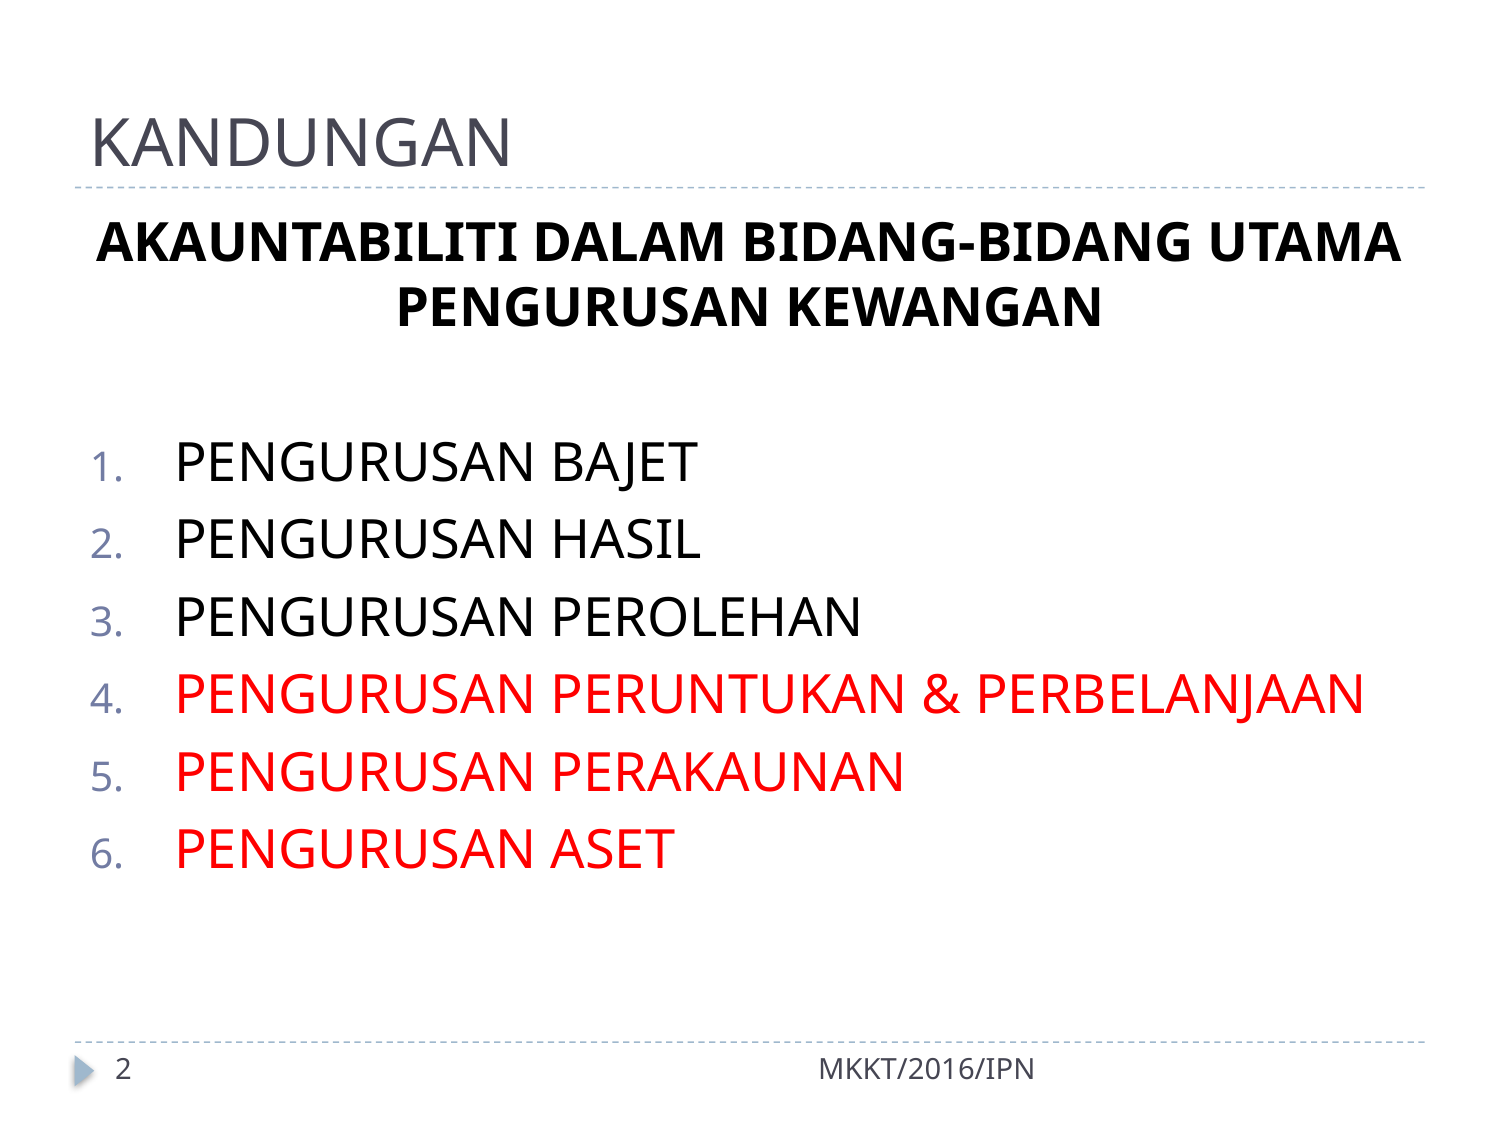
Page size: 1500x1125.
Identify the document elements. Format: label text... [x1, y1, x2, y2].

title KANDUNGAN [75, 24, 1425, 188]
slide_number 2 [100, 1042, 426, 1103]
footer MKKT/2016/IPN [475, 1042, 1051, 1103]
list AKAUNTABILITI DALAM BIDANG-BIDANG UTAMA PENGURUSAN KEWANGAN PENGURUSAN BAJET PENGURUSAN HASIL PENGURUSAN PEROLEHAN PENGURUSAN PERUNTUKAN & PERBELANJAAN PENGURUSAN PERAKAUNAN PENGURUSAN ASET [75, 200, 1425, 1010]
